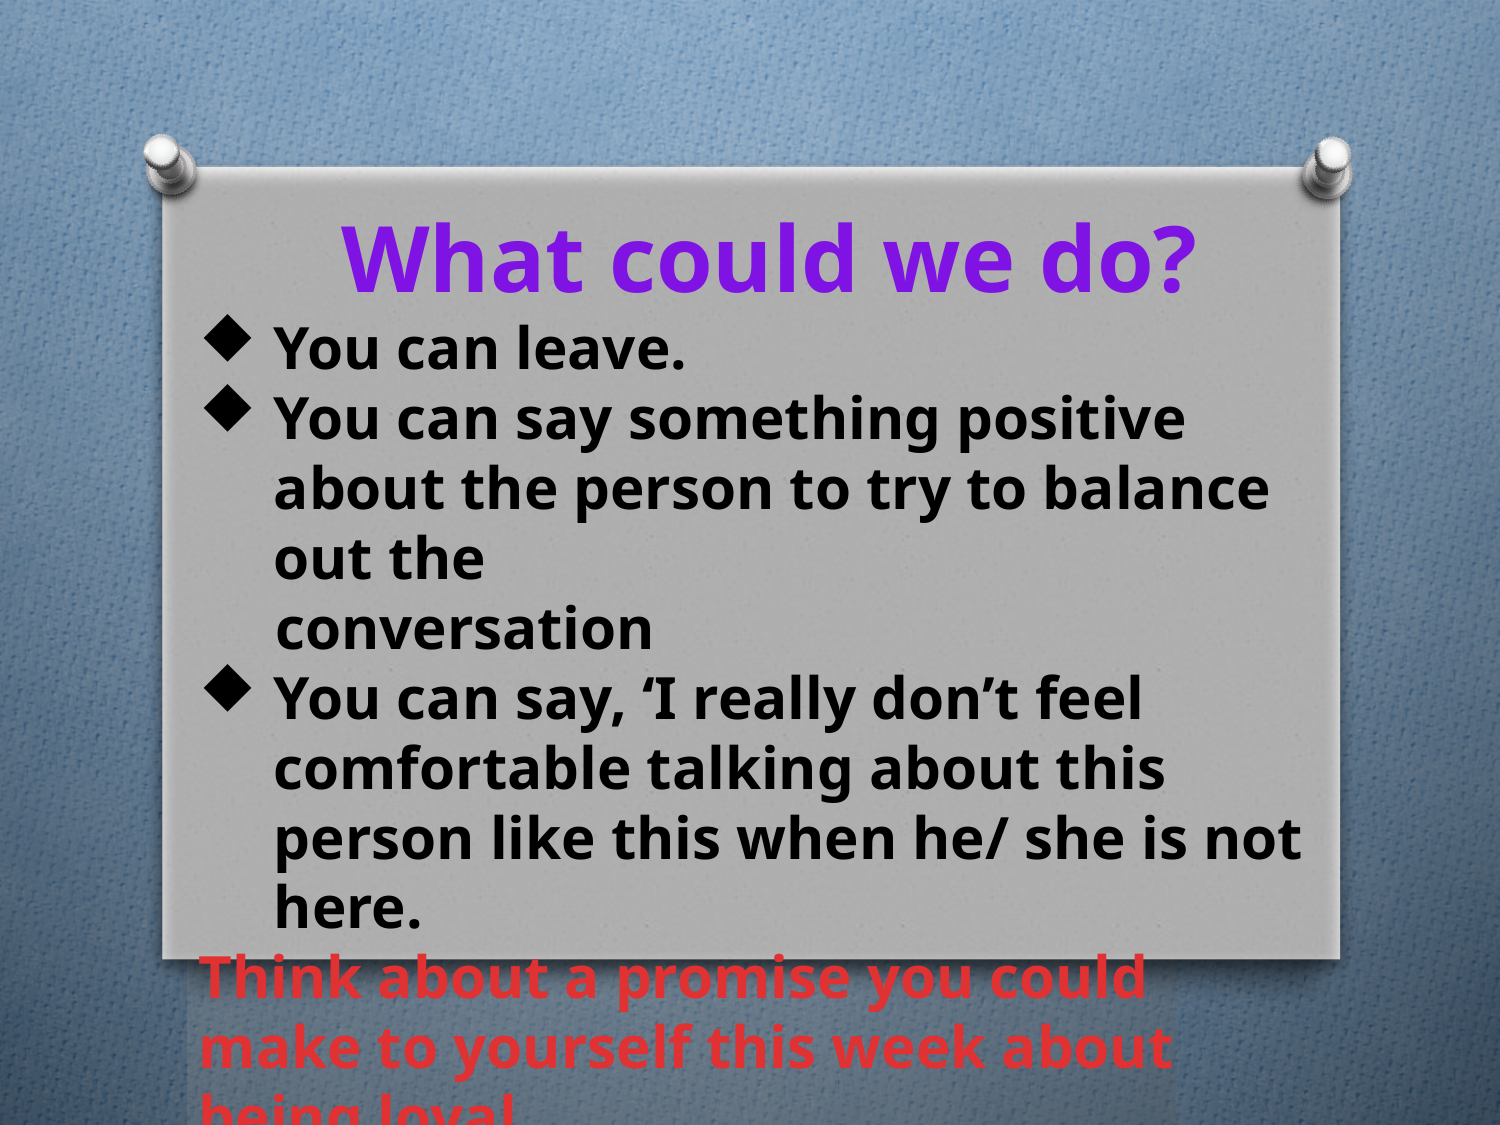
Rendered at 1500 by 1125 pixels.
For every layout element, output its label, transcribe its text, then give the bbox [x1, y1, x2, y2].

text_box What could we do? You can leave. You can say something positive about the person to try to balance out the conversation You can say, ‘I really don’t feel comfortable talking about this person like this when he/ she is not here. Think about a promise you could make to yourself this week about being loyal [184, 193, 1333, 1125]
picture [112, 100, 235, 218]
picture [1274, 109, 1396, 221]
